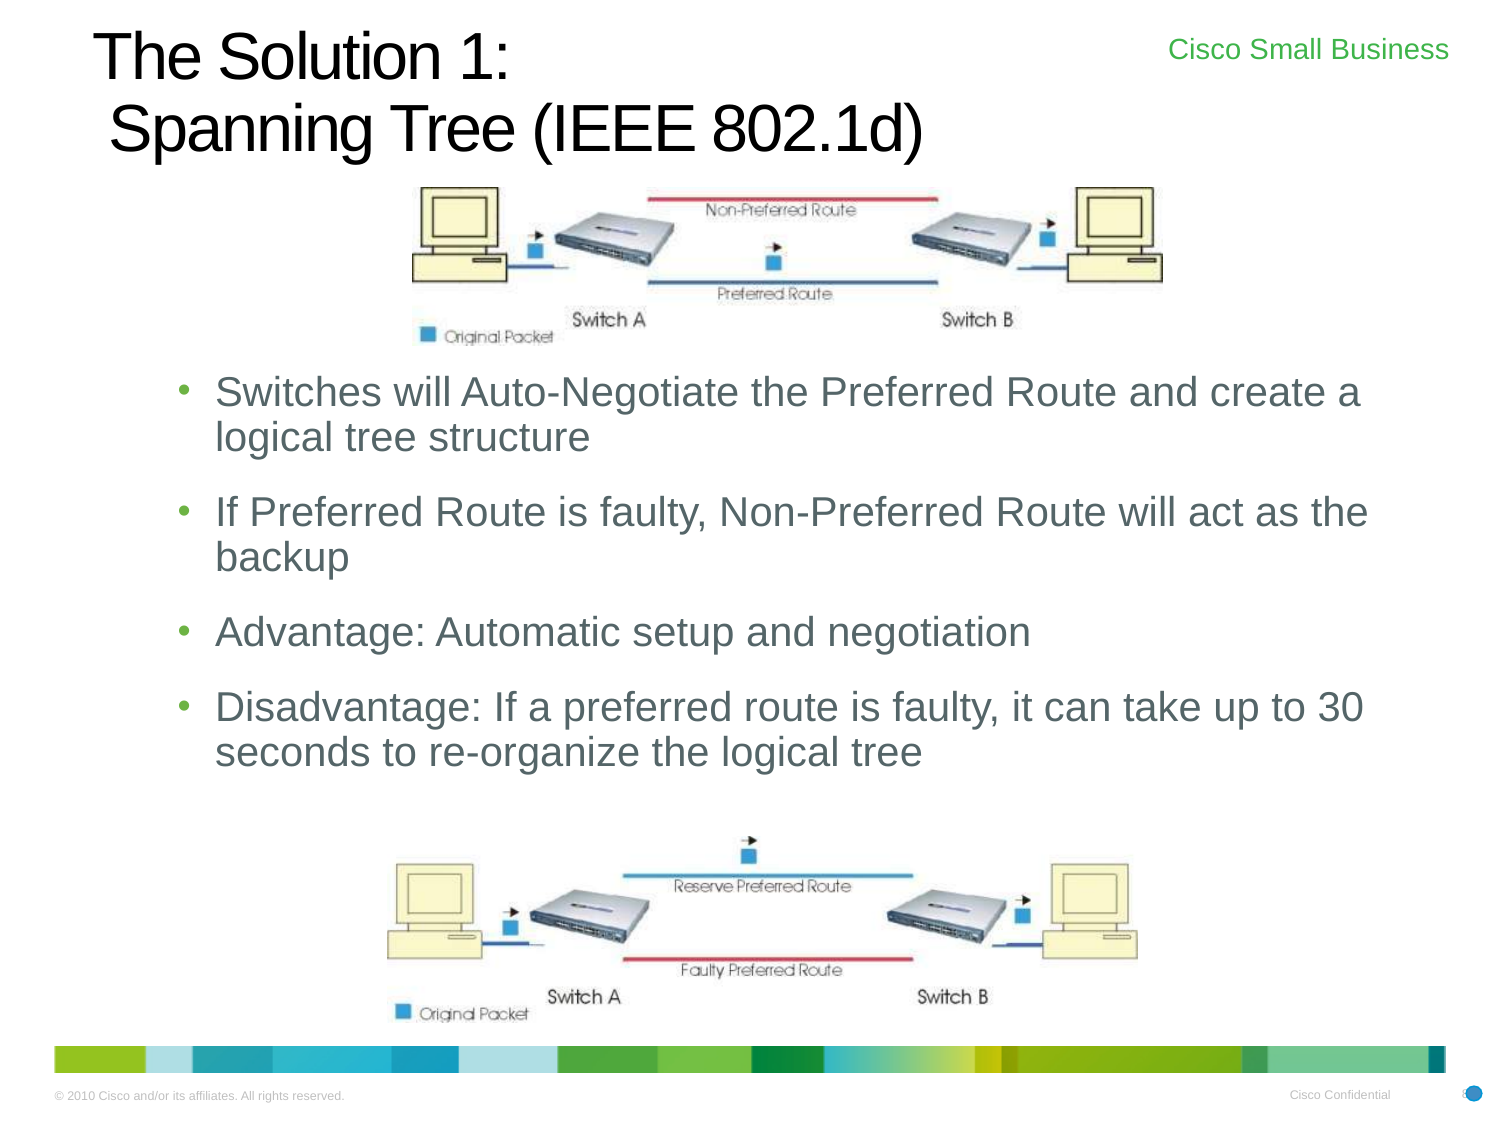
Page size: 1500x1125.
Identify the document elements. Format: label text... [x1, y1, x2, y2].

picture [54, 1046, 1446, 1073]
title The Solution 1: Spanning Tree (IEEE 802.1d) [79, 35, 1500, 174]
list Switches will Auto-Negotiate the Preferred Route and create a logical tree structure If Preferred Route is faulty, Non-Preferred Route will act as the backup Advantage: Automatic setup and negotiation Disadvantage: If a preferred route is faulty, it can take up to 30 seconds to re-organize the logical tree [162, 362, 1438, 813]
picture [387, 836, 1138, 1023]
text_box [1466, 1086, 1482, 1101]
picture [412, 187, 1163, 346]
